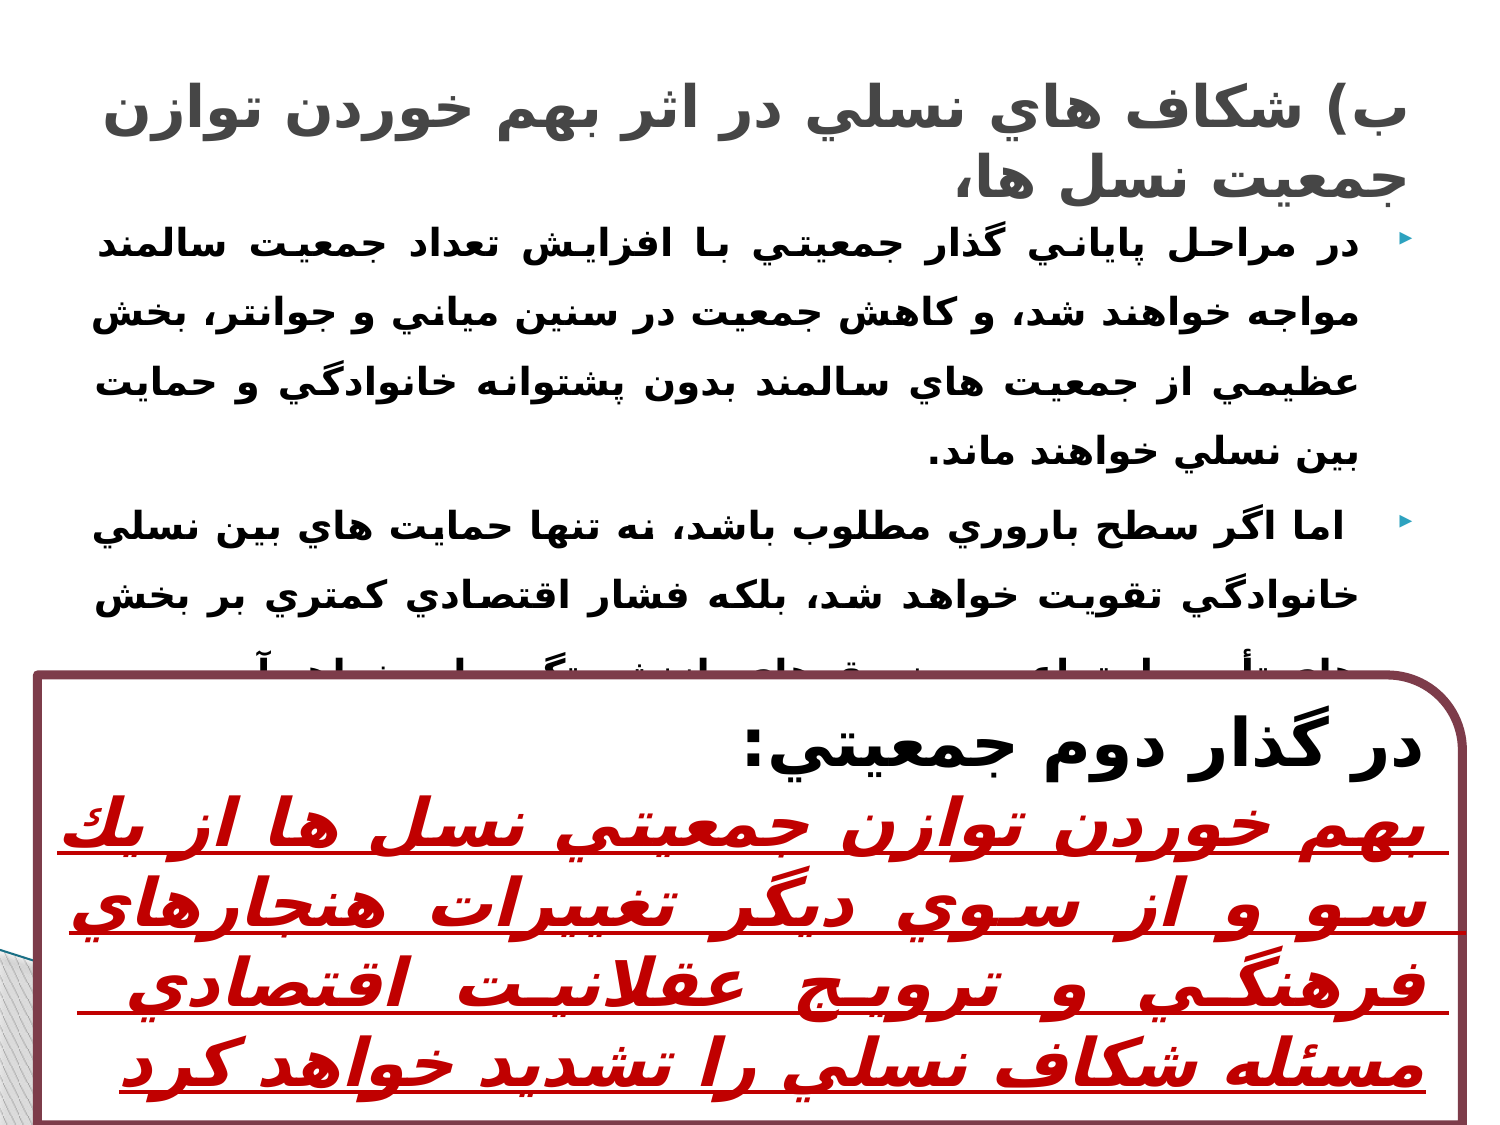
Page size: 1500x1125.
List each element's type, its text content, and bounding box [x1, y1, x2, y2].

text_box در گذار دوم جمعيتي: بهم خوردن توازن جمعيتي نسل ها از يك سو و از سوي ديگر تغييرات هنجارهاي فرهنگي و ترويج عقلانيت اقتصادي مسئله شكاف نسلي را تشديد خواهد كرد [32, 670, 1467, 1125]
list در مراحل پاياني گذار جمعيتي با افزايش تعداد جمعيت سالمند مواجه خواهند شد، و كاهش جمعيت در سنين مياني و جوانتر، بخش عظيمي از جمعيت هاي سالمند بدون پشتوانه خانوادگي و حمايت بين نسلي خواهند ماند. اما اگر سطح باروري مطلوب باشد، نه تنها حمايت هاي بين نسلي خانوادگي تقويت خواهد شد، بلكه فشار اقتصادي كمتري بر بخش هاي تأمين اجتماعي، صندوق هاي بازنشستگي وارد خواهد آمد. [75, 187, 1425, 679]
title ب) شكاف هاي نسلي در اثر بهم خوردن توازن جمعيت نسل ها، [75, 45, 1425, 187]
